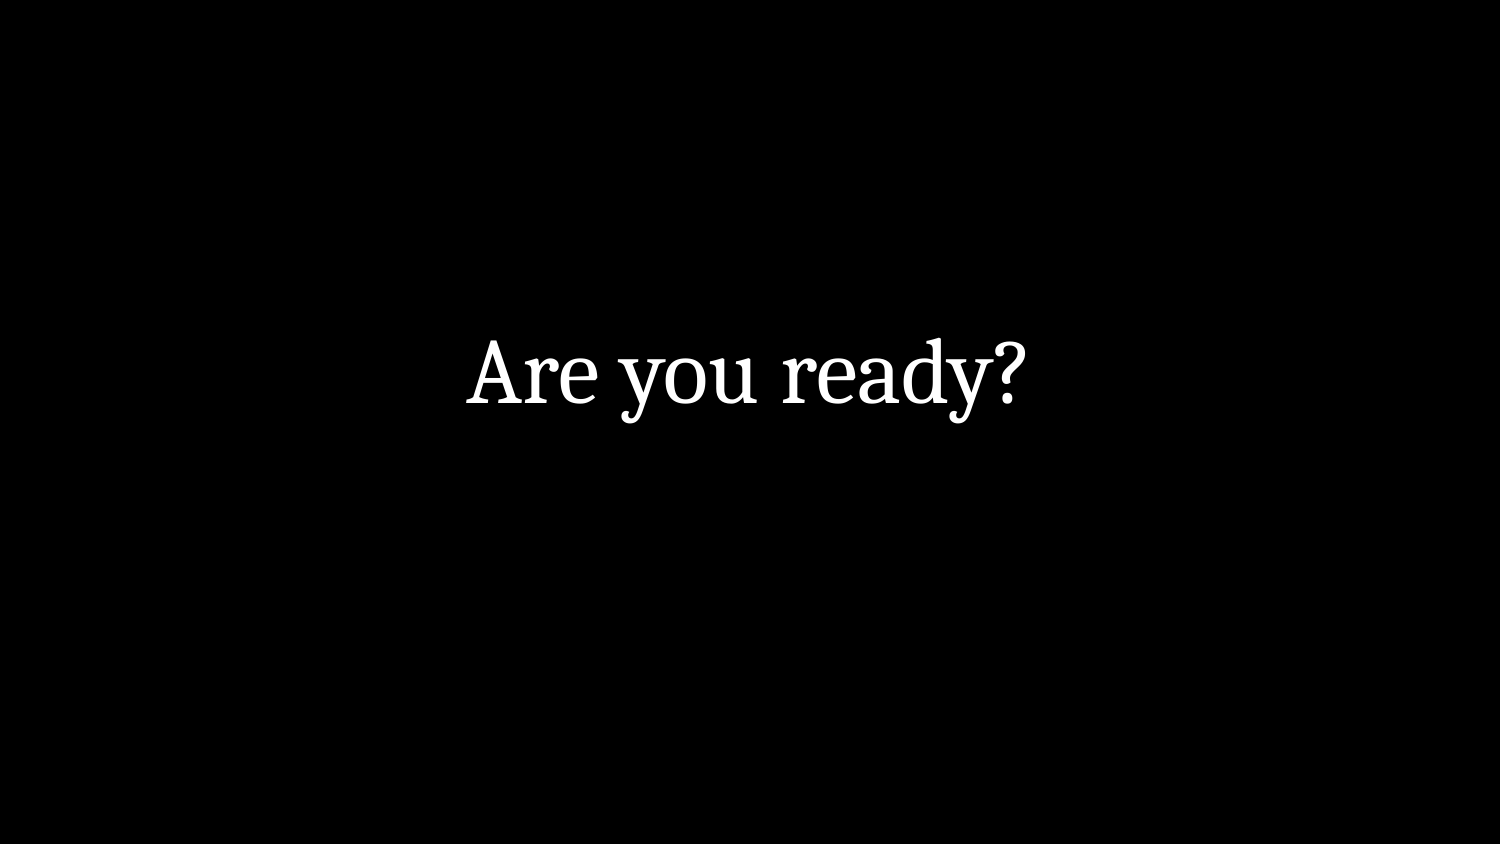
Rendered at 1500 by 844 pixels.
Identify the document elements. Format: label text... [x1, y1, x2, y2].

title Are you ready? [187, 138, 1313, 432]
